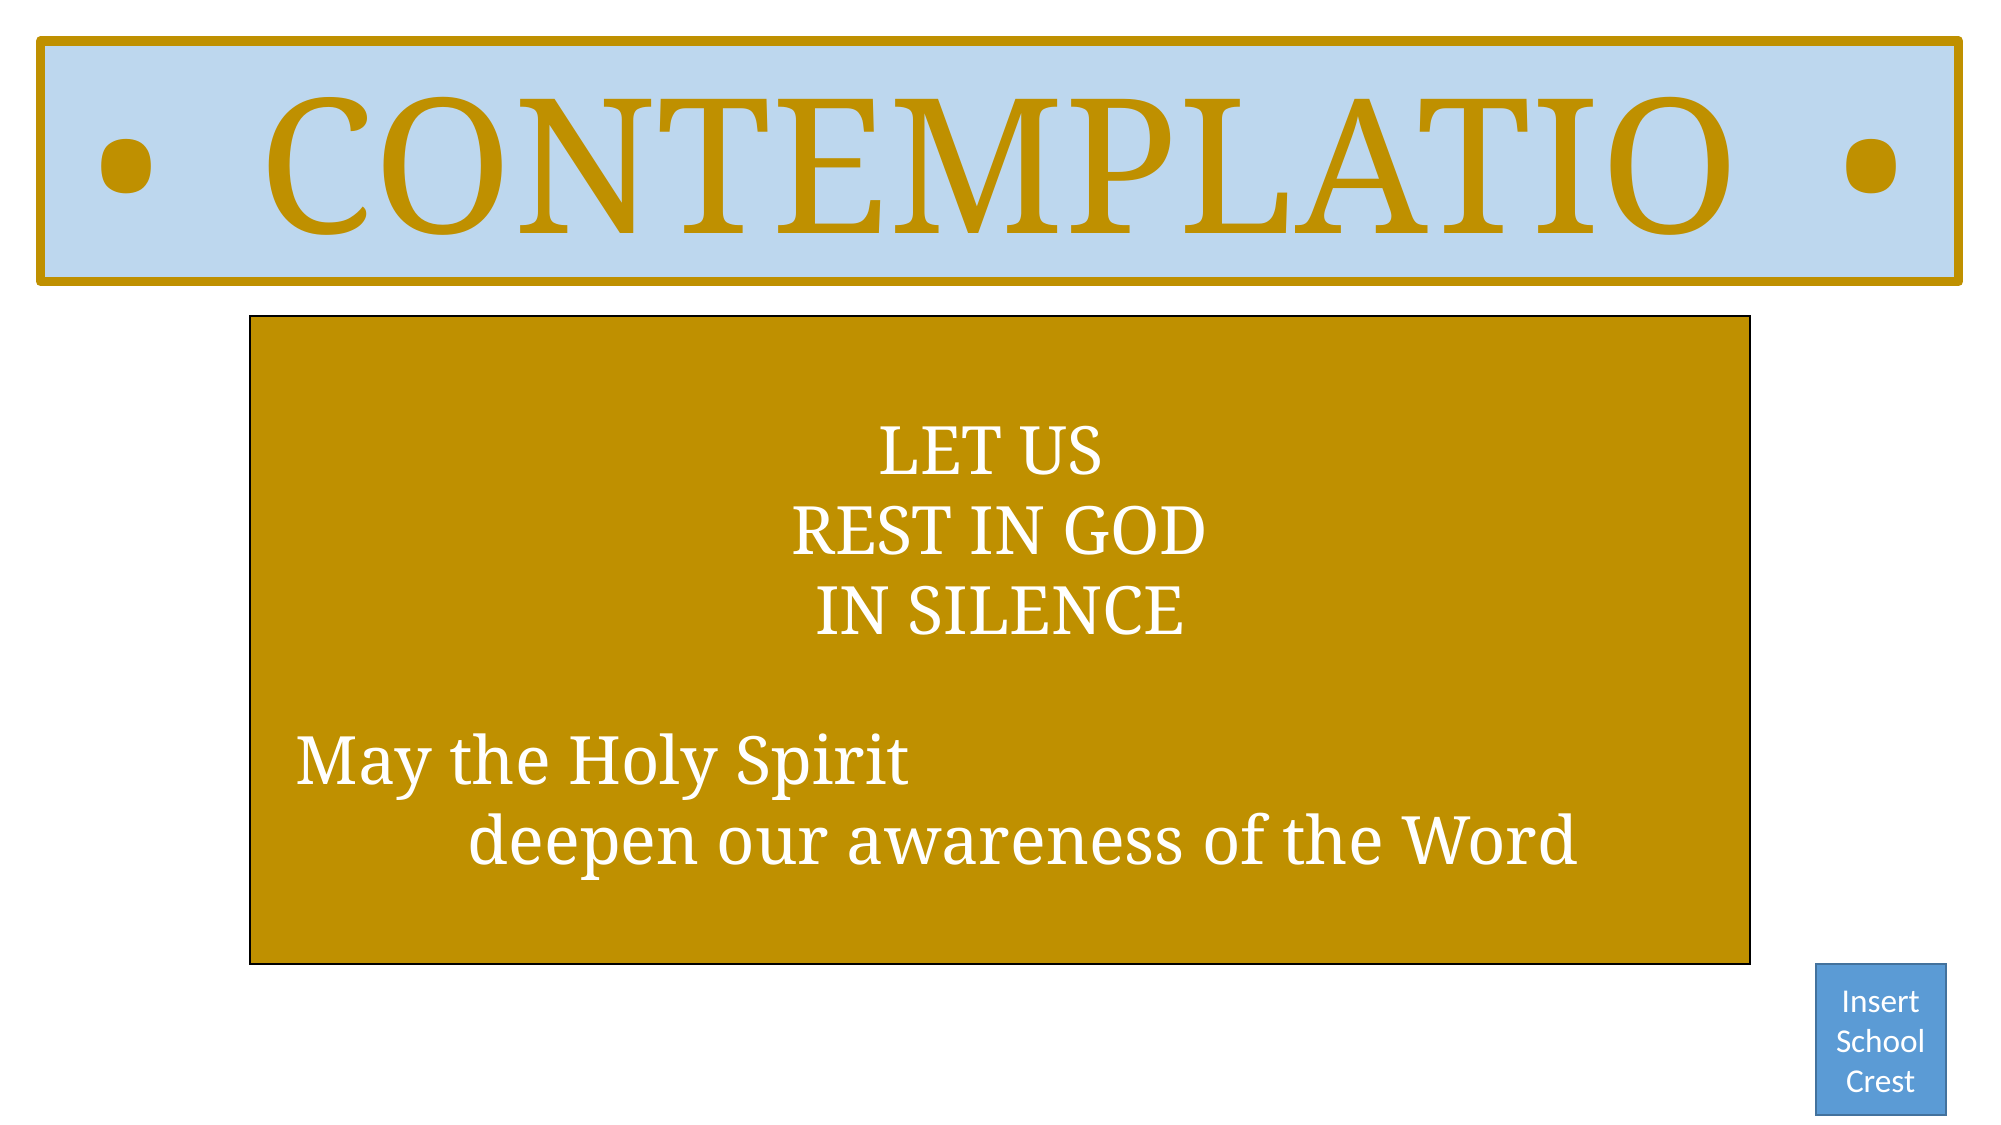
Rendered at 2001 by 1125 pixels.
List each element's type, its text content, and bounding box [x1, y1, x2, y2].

text_box • CONTEMPLATIO • [40, 40, 1959, 282]
text_box Insert School Crest [1815, 963, 1947, 1116]
text_box [249, 315, 1751, 965]
text_box LET US REST IN GOD IN SILENCE May the Holy Spirit deepen our awareness of the Word [249, 400, 1750, 946]
